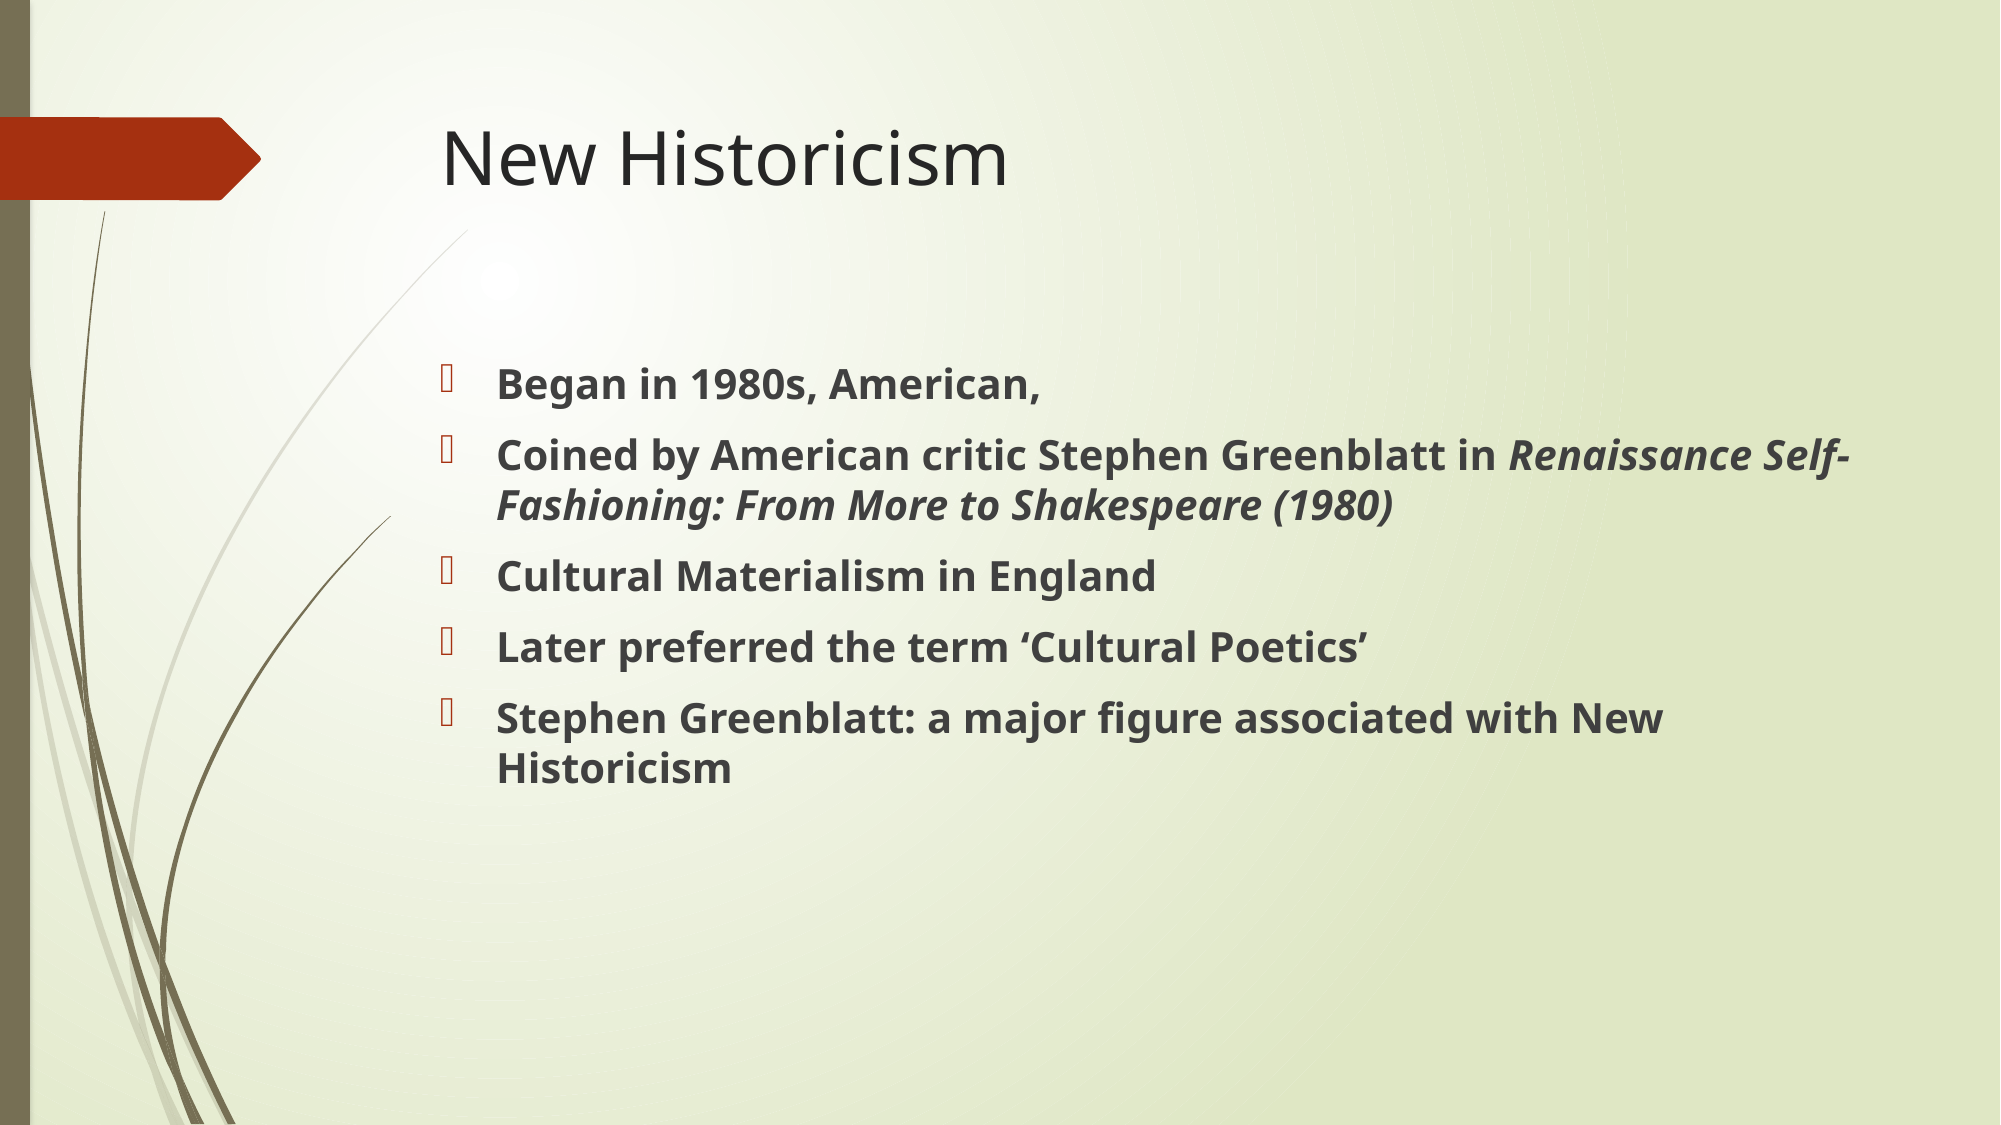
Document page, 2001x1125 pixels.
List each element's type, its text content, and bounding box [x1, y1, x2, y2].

title New Historicism [425, 102, 1888, 313]
list Began in 1980s, American, Coined by American critic Stephen Greenblatt in Renaissance Self-Fashioning: From More to Shakespeare (1980) Cultural Materialism in England Later preferred the term ‘Cultural Poetics’ Stephen Greenblatt: a major figure associated with New Historicism [424, 350, 1888, 970]
